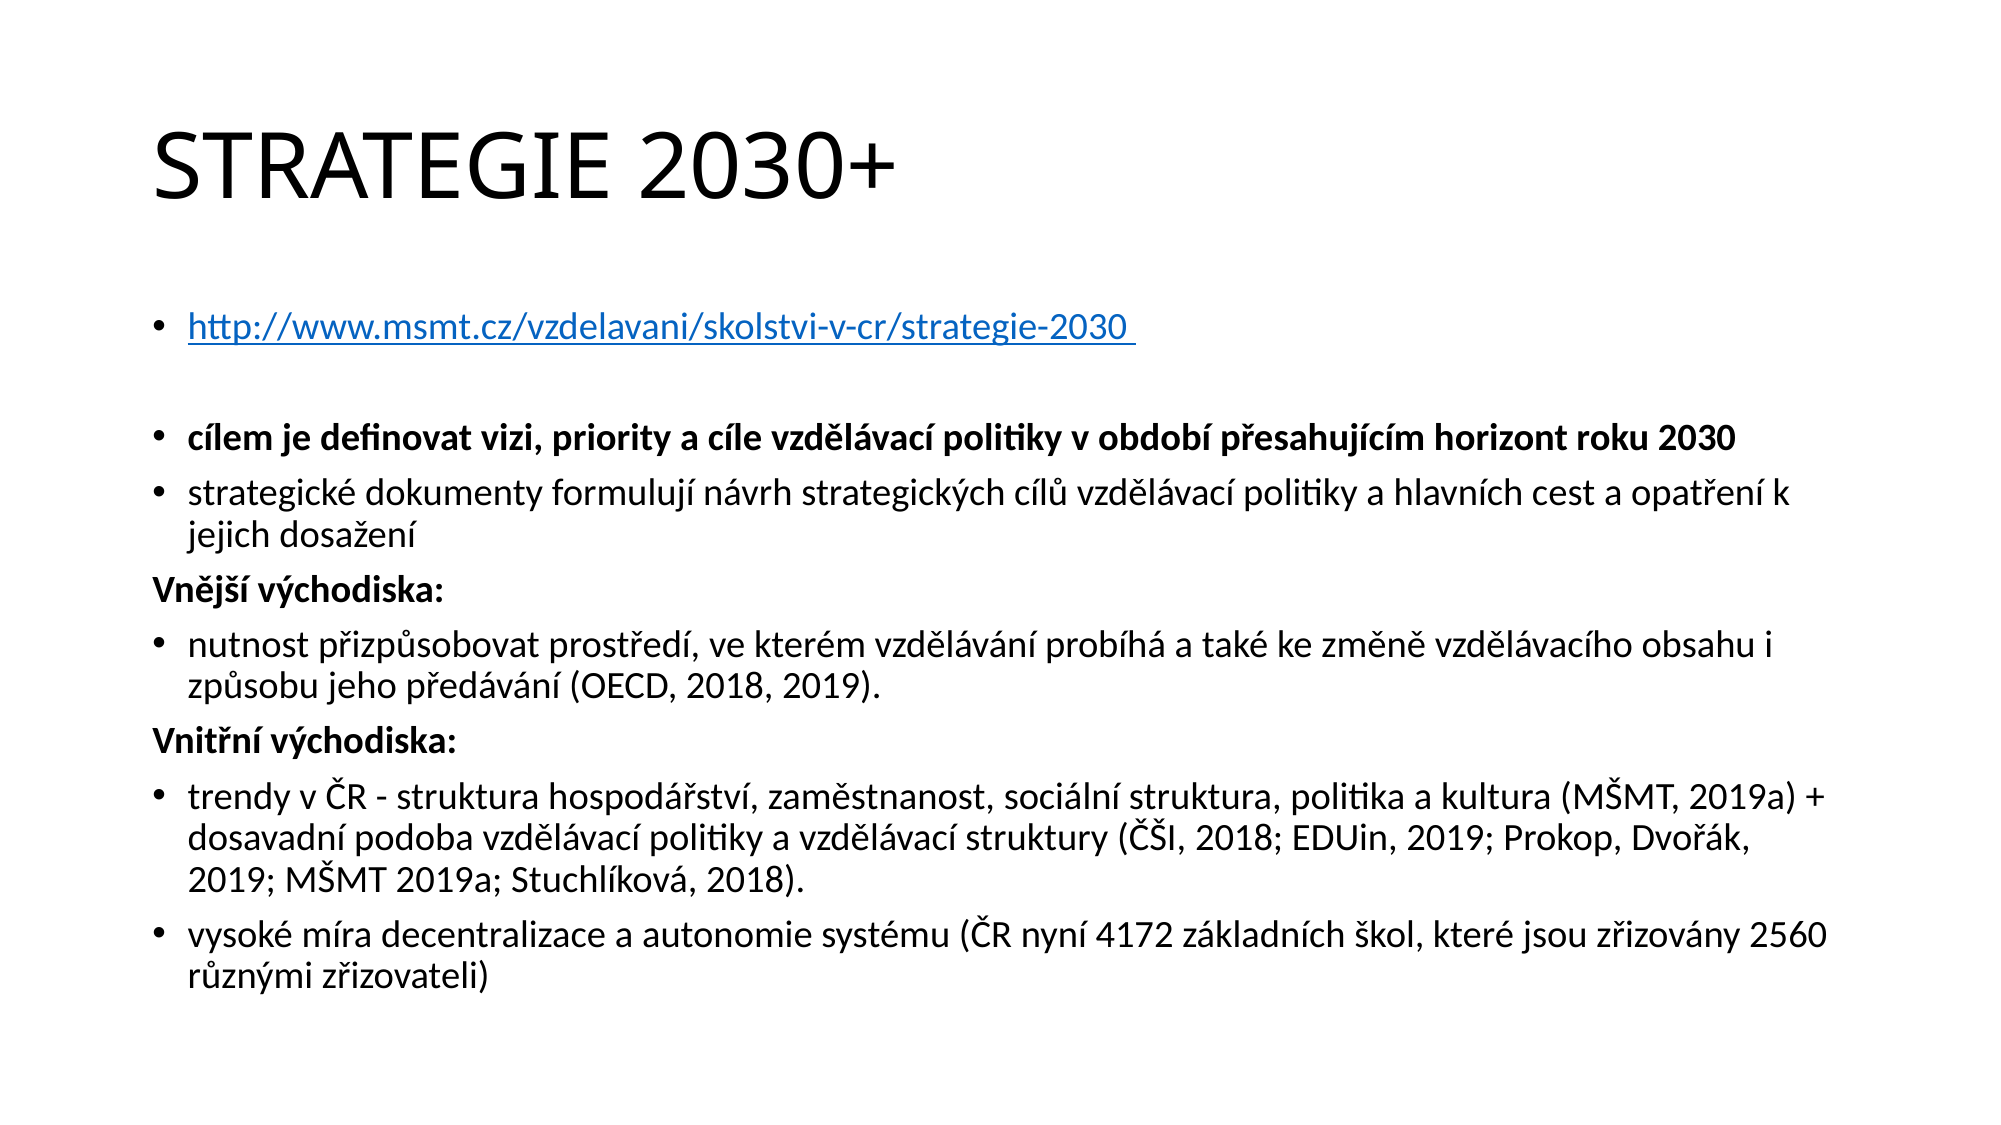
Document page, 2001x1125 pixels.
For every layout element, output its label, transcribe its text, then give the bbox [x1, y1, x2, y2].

title STRATEGIE 2030+ [137, 59, 1863, 278]
list http://www.msmt.cz/vzdelavani/skolstvi-v-cr/strategie-2030 cílem je definovat vizi, priority a cíle vzdělávací politiky v období přesahujícím horizont roku 2030 strategické dokumenty formulují návrh strategických cílů vzdělávací politiky a hlavních cest a opatření k jejich dosažení Vnější východiska: nutnost přizpůsobovat prostředí, ve kterém vzdělávání probíhá a také ke změně vzdělávacího obsahu i způsobu jeho předávání (OECD, 2018, 2019). Vnitřní východiska: trendy v ČR - struktura hospodářství, zaměstnanost, sociální struktura, politika a kultura (MŠMT, 2019a) + dosavadní podoba vzdělávací politiky a vzdělávací struktury (ČŠI, 2018; EDUin, 2019; Prokop, Dvořák, 2019; MŠMT 2019a; Stuchlíková, 2018). vysoké míra decentralizace a autonomie systému (ČR nyní 4172 základních škol, které jsou zřizovány 2560 různými zřizovateli) [137, 299, 1863, 1014]
